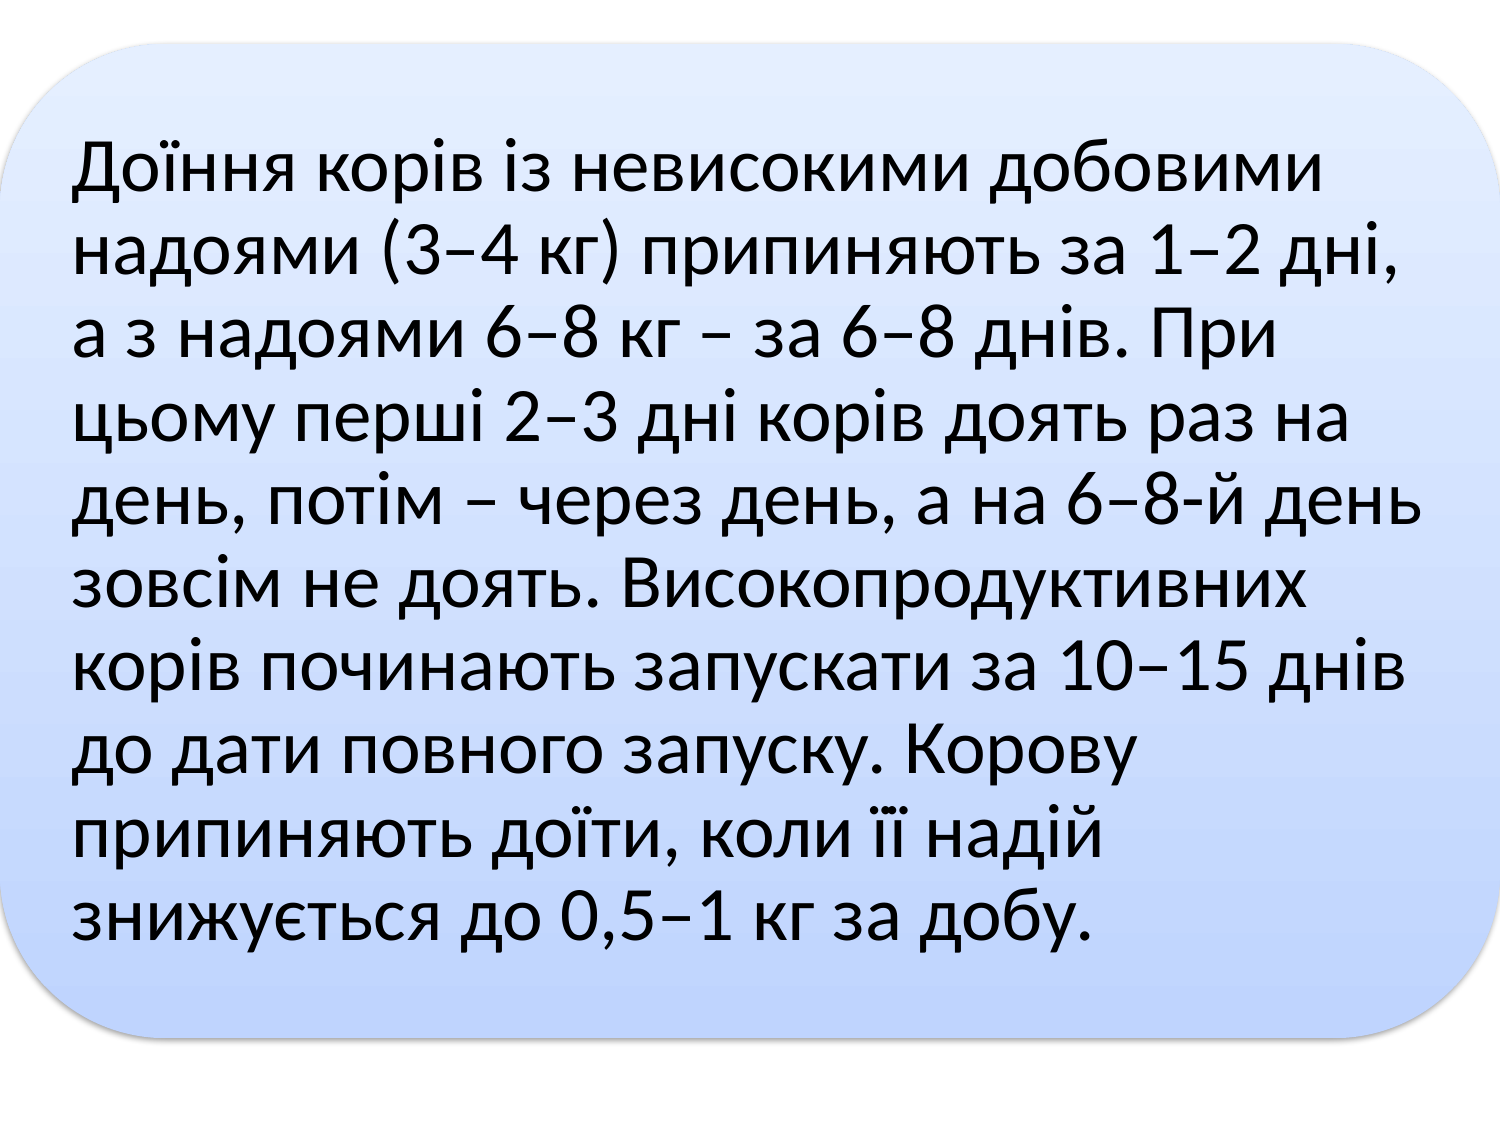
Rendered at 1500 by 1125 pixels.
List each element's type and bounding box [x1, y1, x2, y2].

text_box [0, 0, 1500, 1083]
